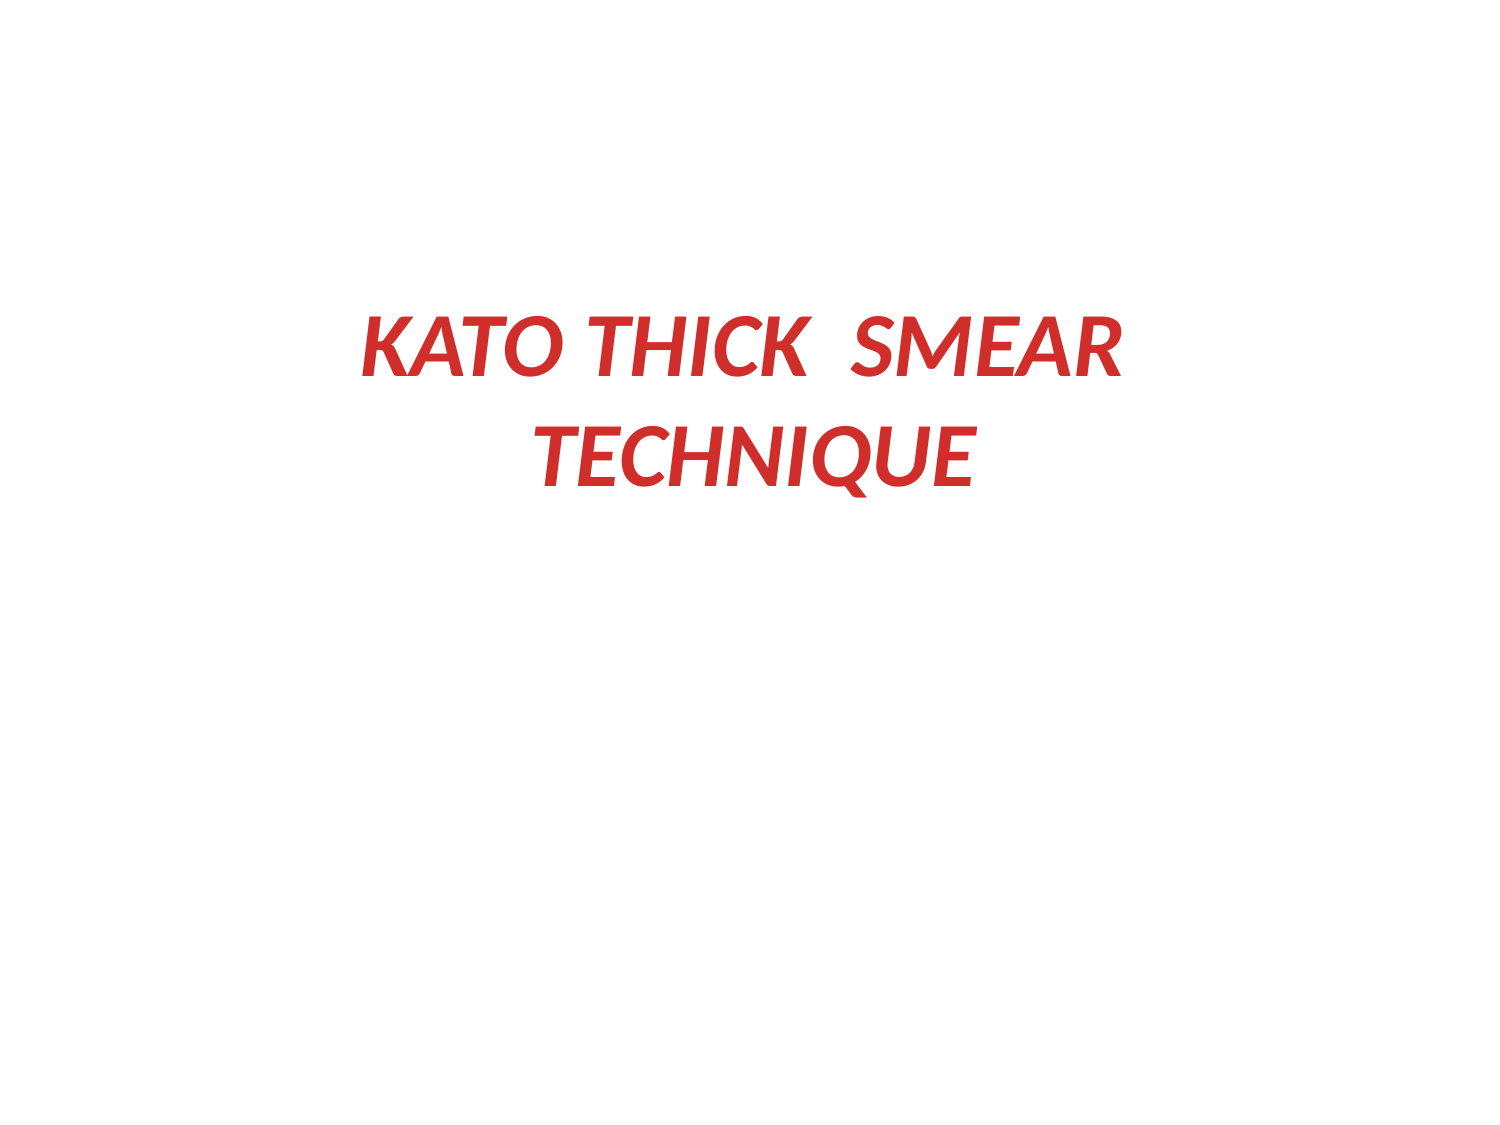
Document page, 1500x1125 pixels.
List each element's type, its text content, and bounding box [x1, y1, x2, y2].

title KATO THICK SMEAR TECHNIQUE [112, 199, 1395, 591]
